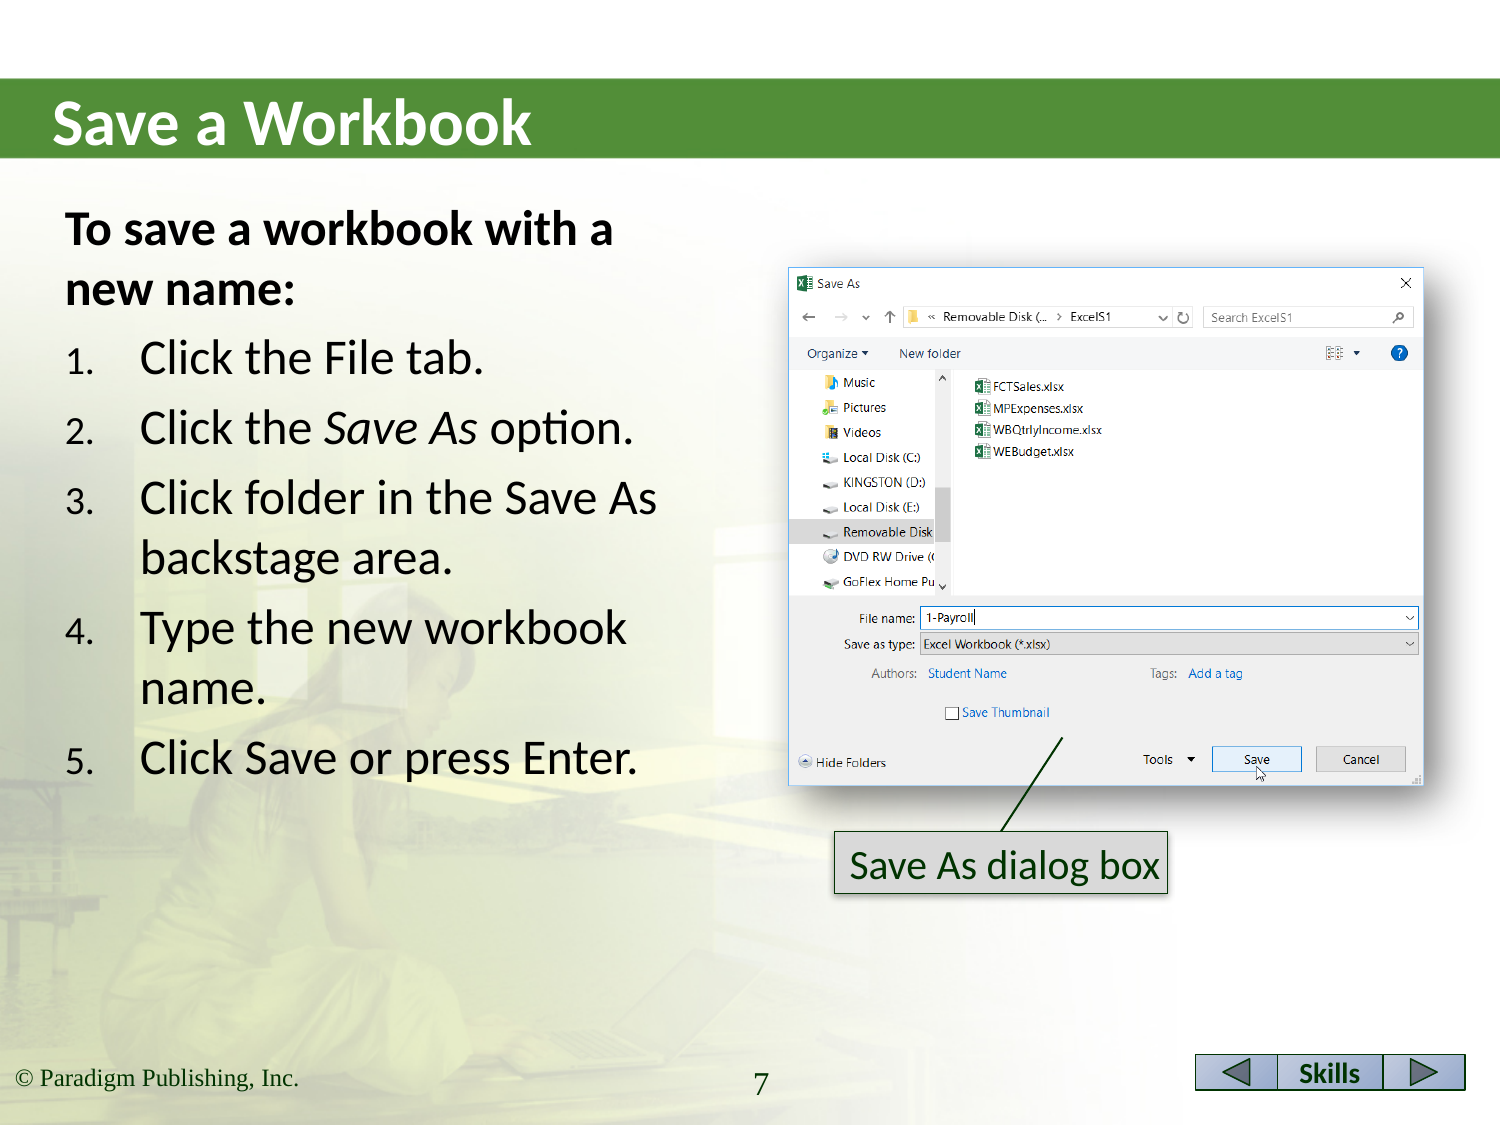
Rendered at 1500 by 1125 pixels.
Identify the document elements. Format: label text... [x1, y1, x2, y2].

text_box Save As dialog box [834, 831, 1168, 894]
title Save a Workbook [37, 71, 1463, 159]
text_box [1000, 737, 1063, 832]
picture [0, 0, 1500, 1125]
list To save a workbook with a new name: Click the File tab. Click the Save As option. Click folder in the Save As backstage area. Type the new workbook name. Click Save or press Enter. [50, 187, 724, 913]
